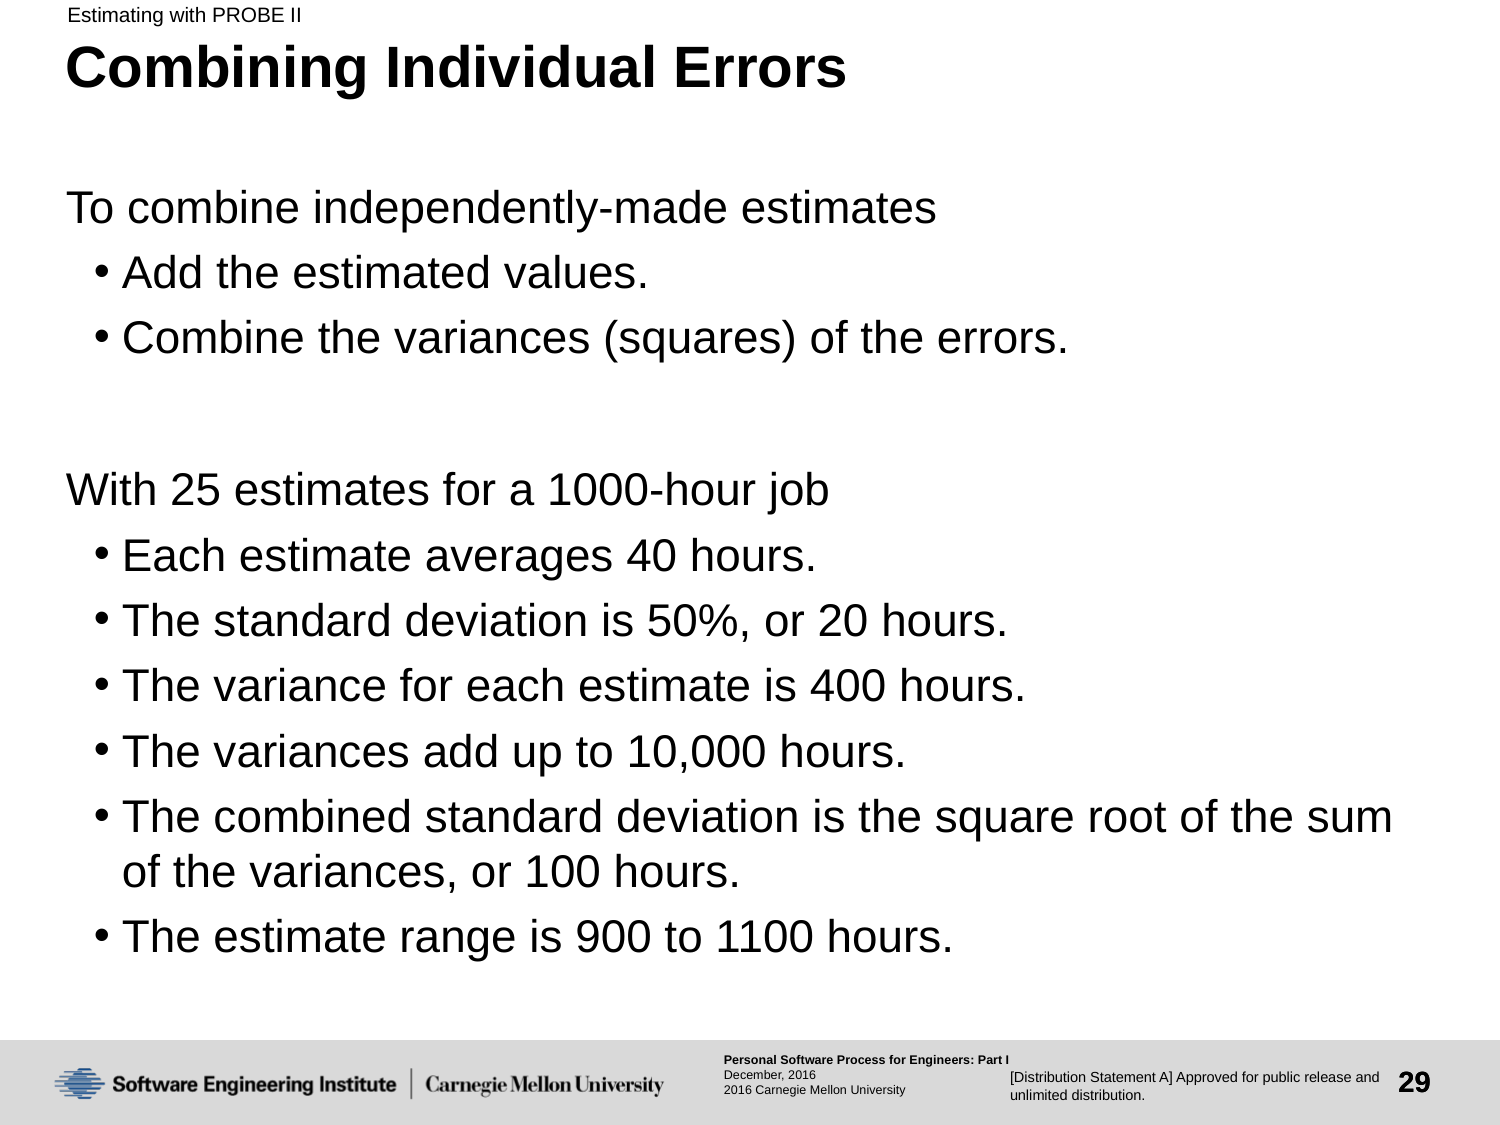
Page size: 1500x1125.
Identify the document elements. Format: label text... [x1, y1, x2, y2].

title Combining Individual Errors [65, 37, 1313, 148]
list To combine independently-made estimates Add the estimated values. Combine the variances (squares) of the errors. With 25 estimates for a 1000-hour job Each estimate averages 40 hours. The standard deviation is 50%, or 20 hours. The variance for each estimate is 400 hours. The variances add up to 10,000 hours. The combined standard deviation is the square root of the sum of the variances, or 100 hours. The estimate range is 900 to 1100 hours. [65, 177, 1431, 1000]
text_box Estimating with PROBE II [67, 1, 752, 27]
picture [46, 1061, 673, 1104]
